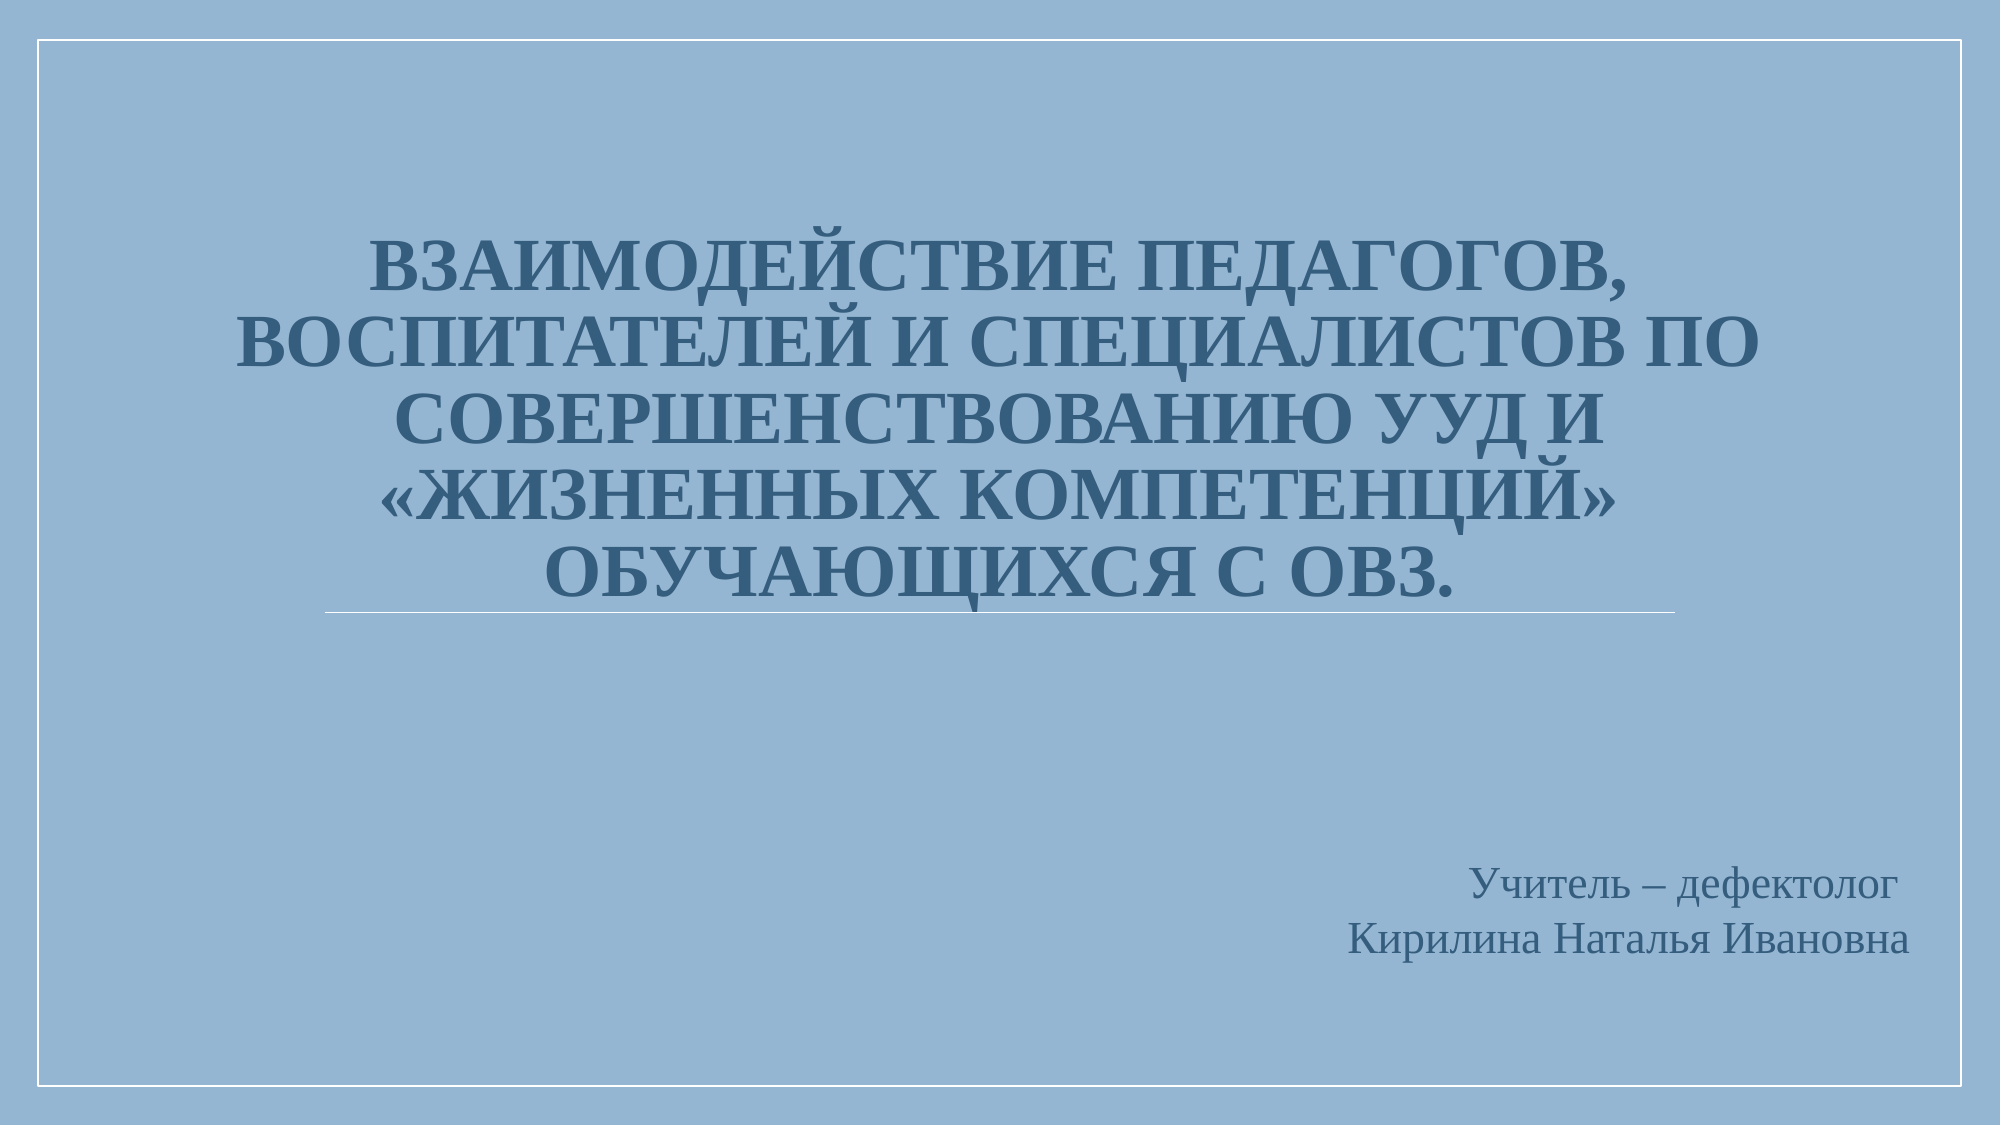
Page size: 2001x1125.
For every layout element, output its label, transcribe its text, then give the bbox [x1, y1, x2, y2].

subtitle Учитель – дефектолог Кирилина Наталья Ивановна [294, 845, 1926, 1073]
title Взаимодействие педагогов, воспитателей и специалистов по совершенствованию УУД и «жизненных компетенций» обучающихся с ОВЗ. [182, 58, 1818, 620]
